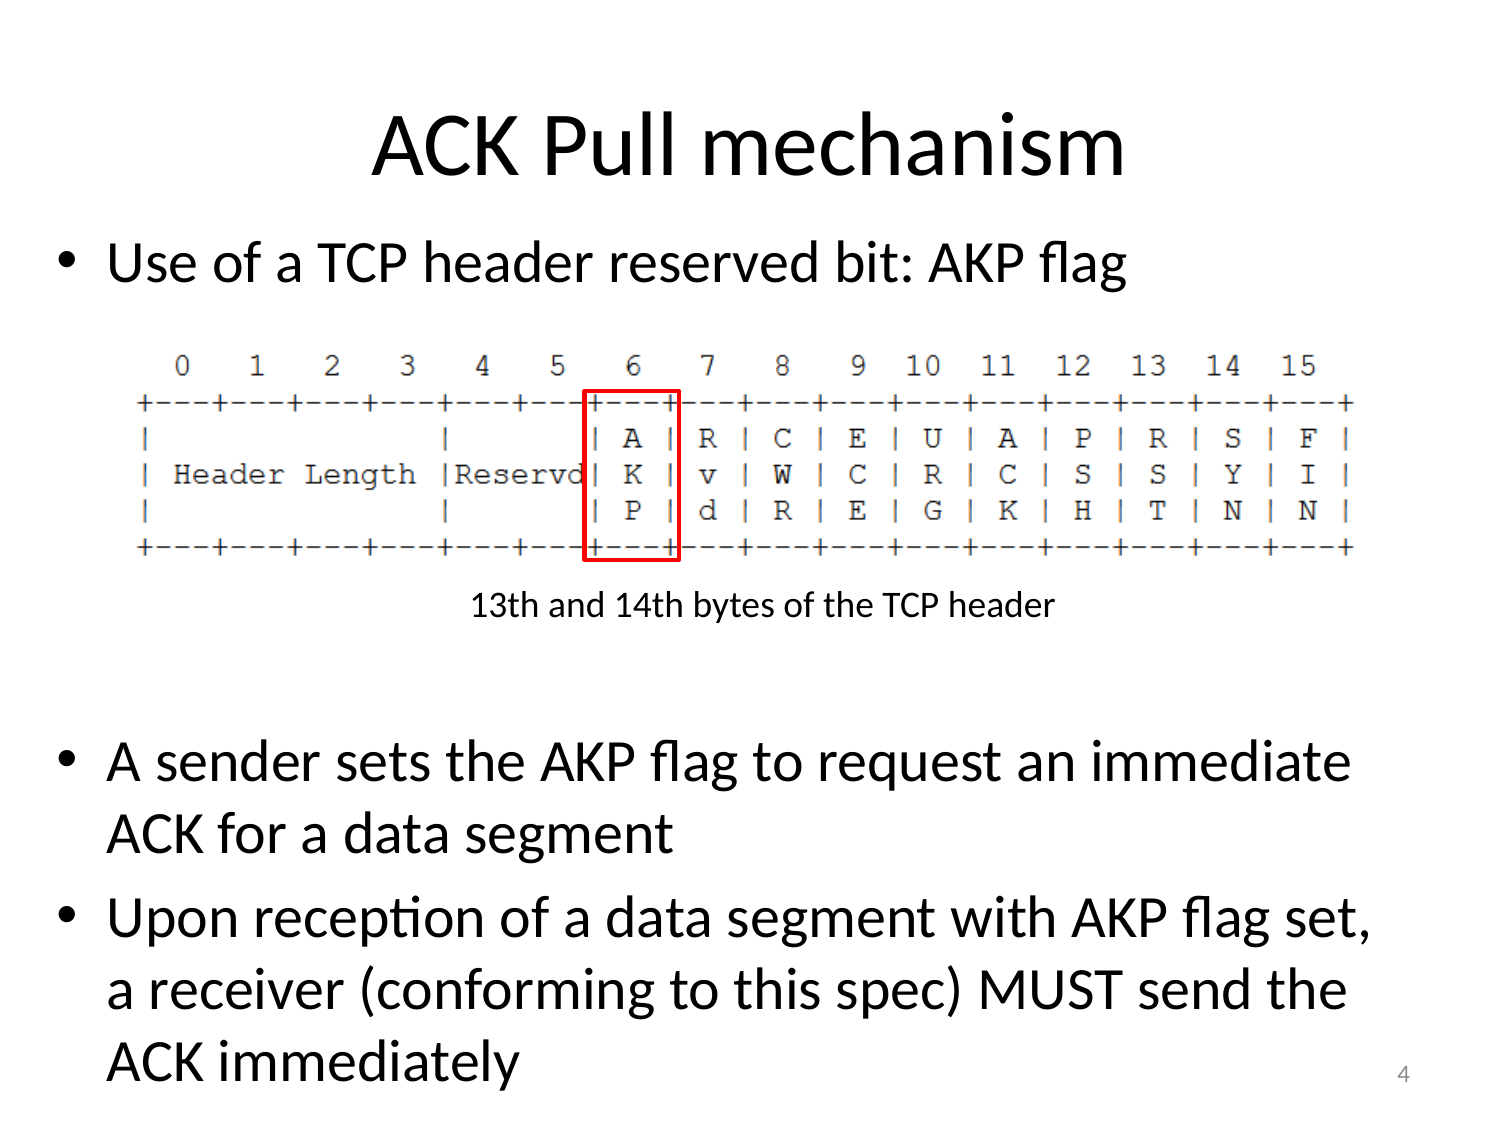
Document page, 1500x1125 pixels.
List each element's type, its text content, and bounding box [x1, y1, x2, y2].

list Use of a TCP header reserved bit: AKP flag A sender sets the AKP flag to request an immediate ACK for a data segment Upon reception of a data segment with AKP flag set, a receiver (conforming to this spec) MUST send the ACK immediately [41, 215, 1412, 1106]
title ACK Pull mechanism [75, 45, 1425, 233]
text_box 13th and 14th bytes of the TCP header [454, 600, 1081, 633]
picture [109, 324, 1391, 593]
slide_number 4 [1074, 1042, 1425, 1103]
